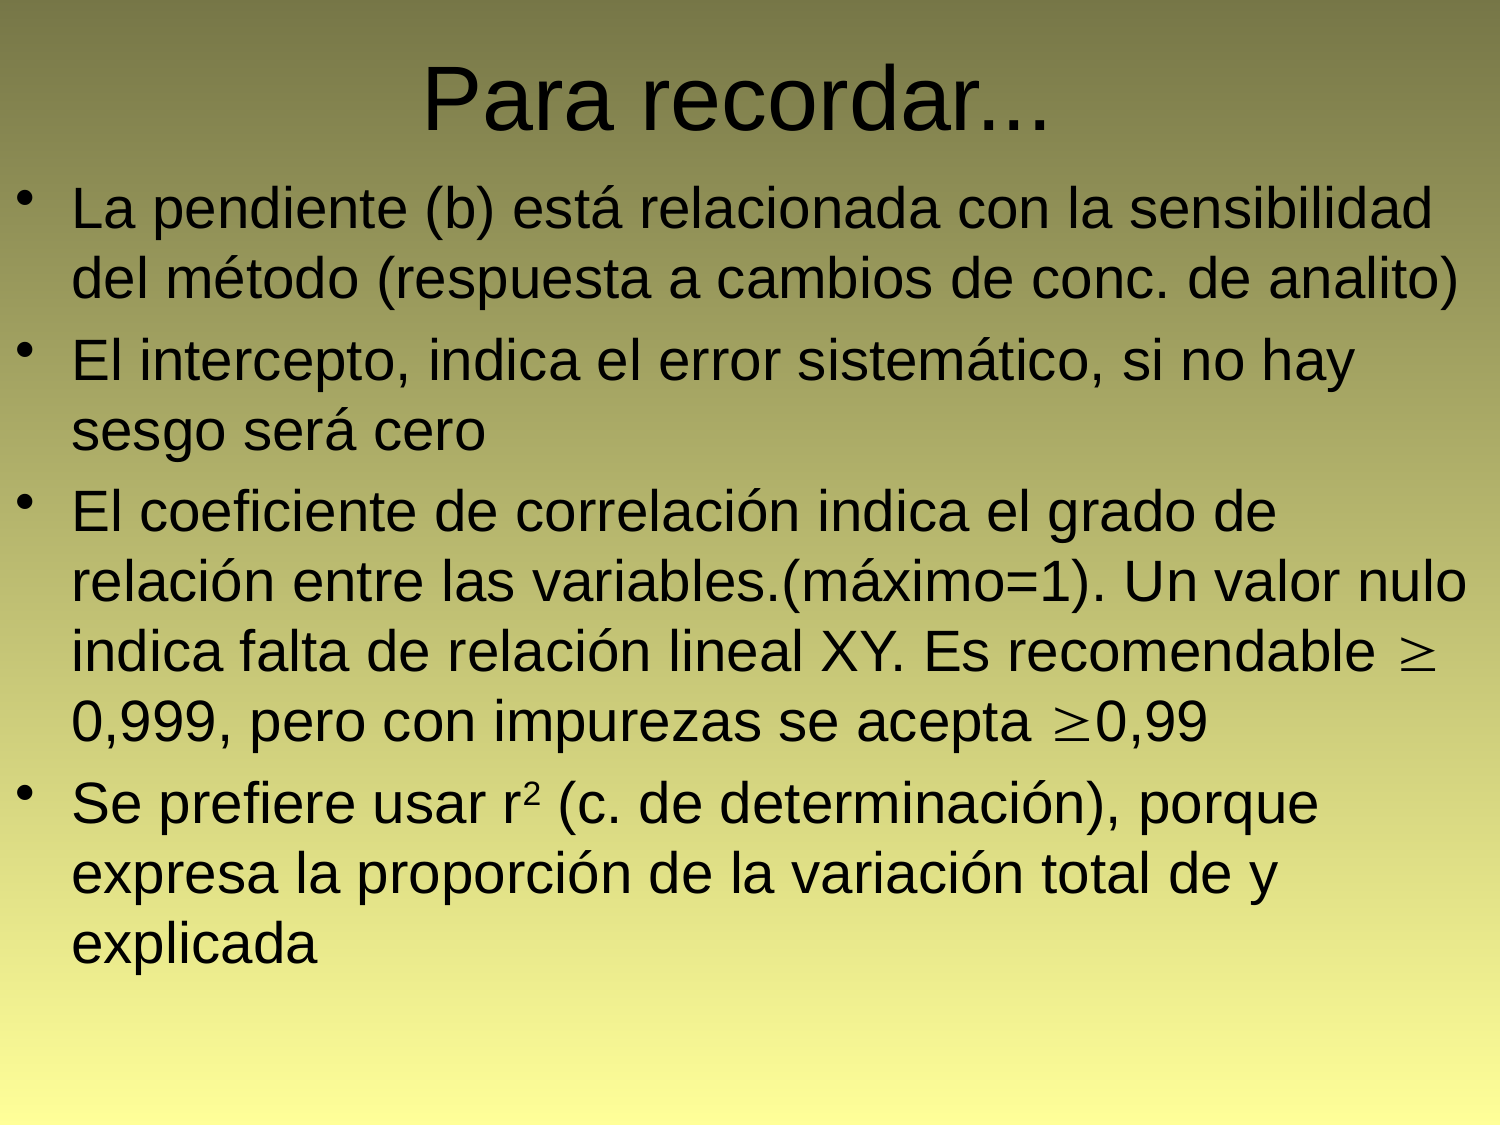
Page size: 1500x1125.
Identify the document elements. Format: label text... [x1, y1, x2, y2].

title Para recordar... [99, 0, 1376, 162]
list La pendiente (b) está relacionada con la sensibilidad del método (respuesta a cambios de conc. de analito) El intercepto, indica el error sistemático, si no hay sesgo será cero El coeficiente de correlación indica el grado de relación entre las variables.(máximo=1). Un valor nulo indica falta de relación lineal XY. Es recomendable  0,999, pero con impurezas se acepta 0,99 Se prefiere usar r2 (c. de determinación), porque expresa la proporción de la variación total de y explicada [0, 162, 1500, 1125]
